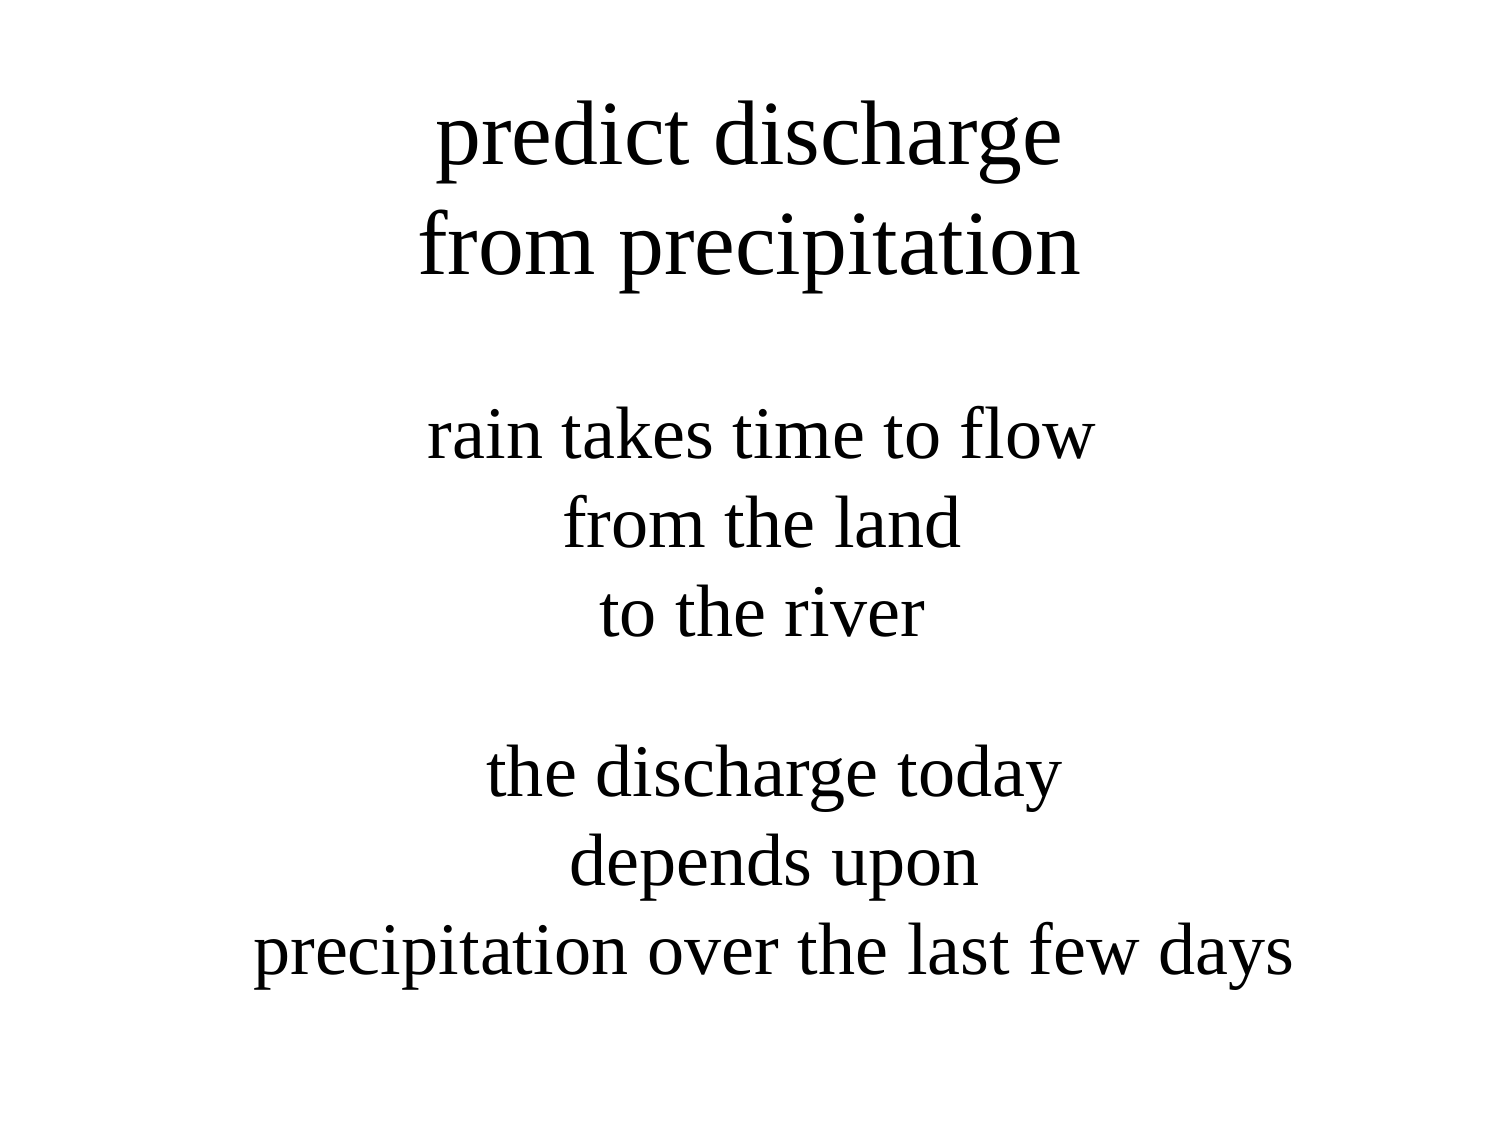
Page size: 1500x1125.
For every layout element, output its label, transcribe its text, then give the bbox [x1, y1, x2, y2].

title predict discharge from precipitation [75, 50, 1425, 425]
text_box rain takes time to flow from the land to the river [87, 374, 1438, 750]
text_box the discharge today depends upon precipitation over the last few days [99, 712, 1450, 1088]
